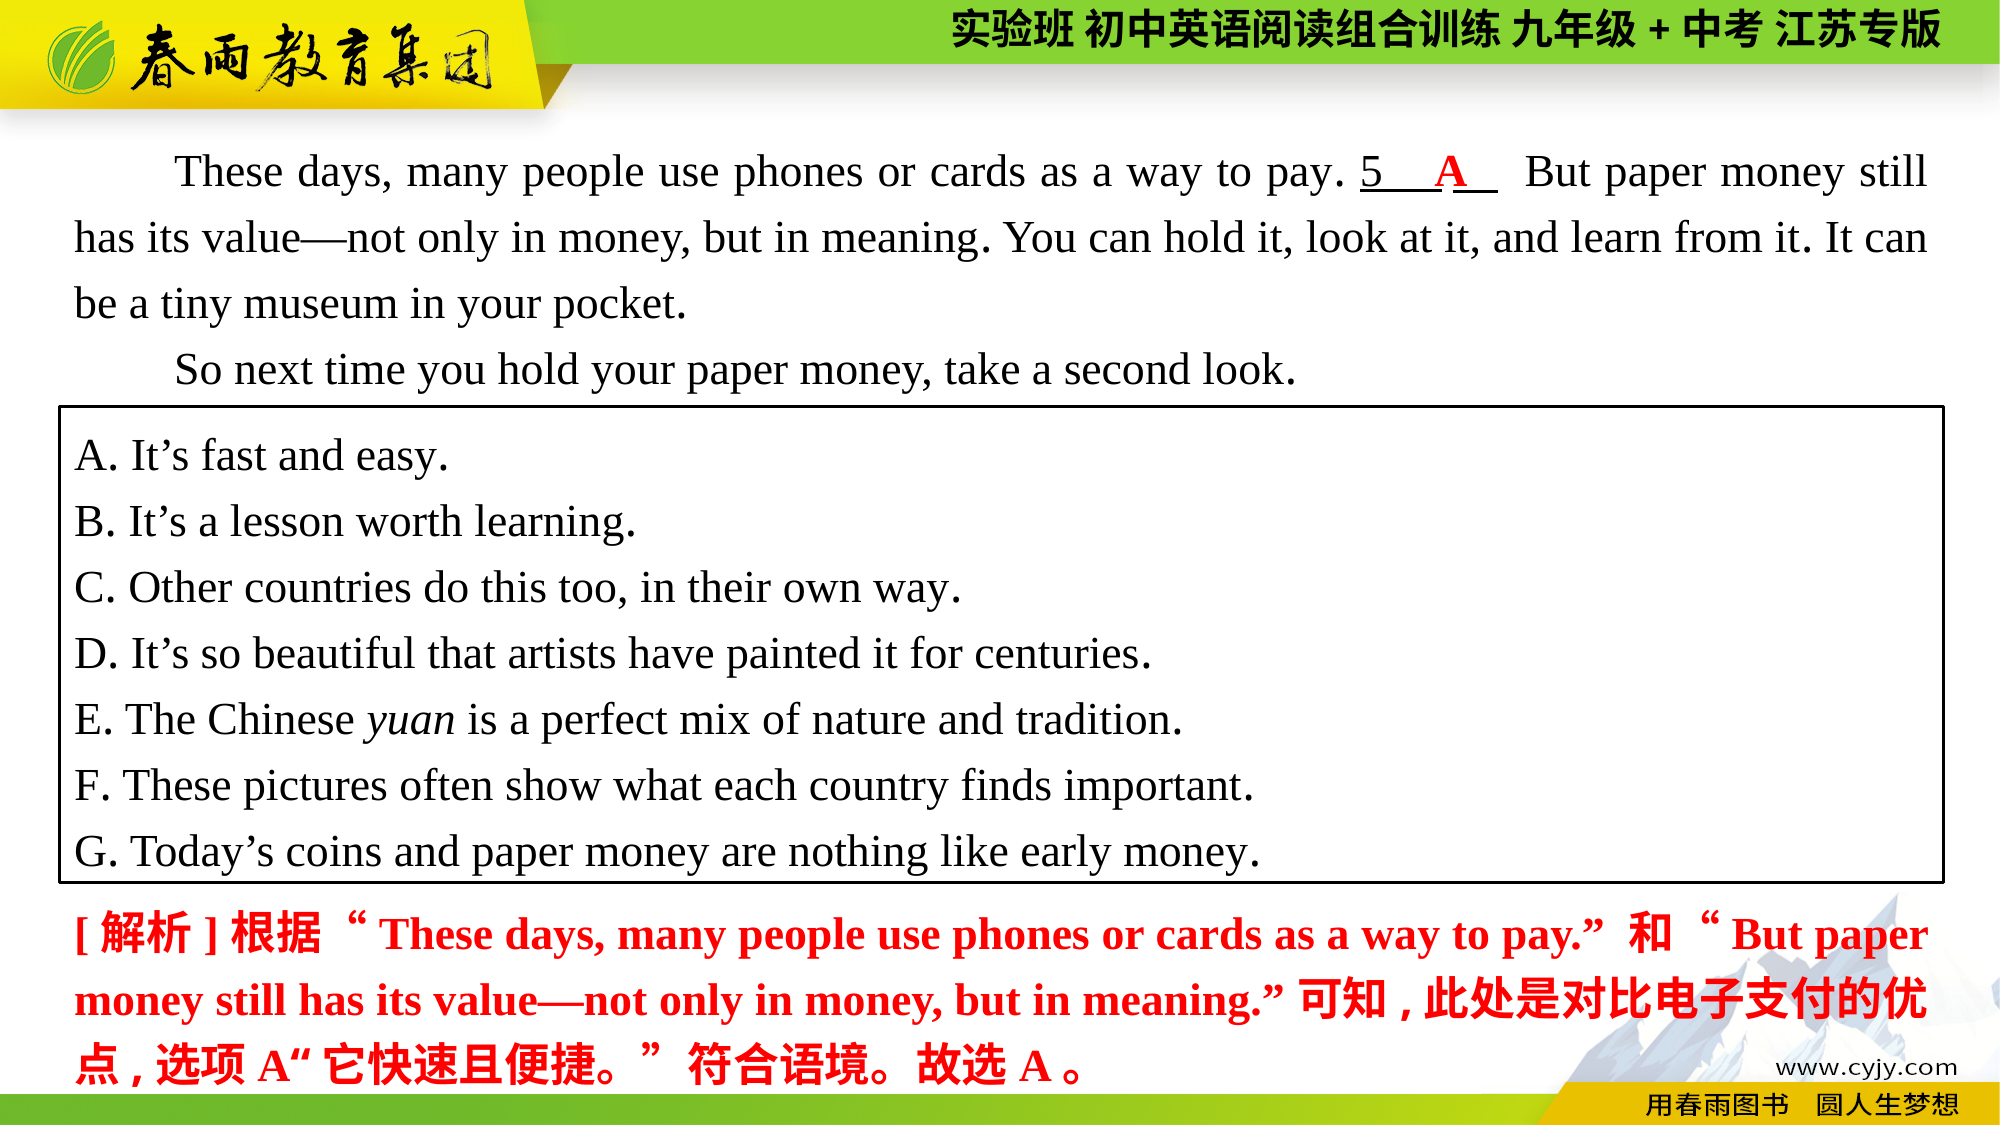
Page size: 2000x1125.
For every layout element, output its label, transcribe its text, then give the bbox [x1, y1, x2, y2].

text_box A [1419, 121, 1483, 203]
text_box A. It’s fast and easy. B. It’s a lesson worth learning. C. Other countries do this too, in their own way. D. It’s so beautiful that artists have painted it for centuries. E. The Chinese yuan is a perfect mix of nature and tradition. F. These pictures often show what each country finds important. G. Today’s coins and paper money are nothing like early money. [59, 406, 1944, 883]
list These days, many people use phones or cards as a way to pay. 5 But paper money still has its value—not only in money, but in meaning. You can hold it, look at it, and learn from it. It can be a tiny museum in your pocket. So next time you hold your paper money, take a second look. [59, 122, 1944, 398]
picture [0, 0, 2000, 1125]
text_box [解析]根据“These days, many people use phones or cards as a way to pay.” 和“But paper money still has its value—not only in money, but in meaning.”可知,此处是对比电子支付的优点,选项A“它快速且便捷。”符合语境。故选A。 [59, 885, 1944, 1099]
